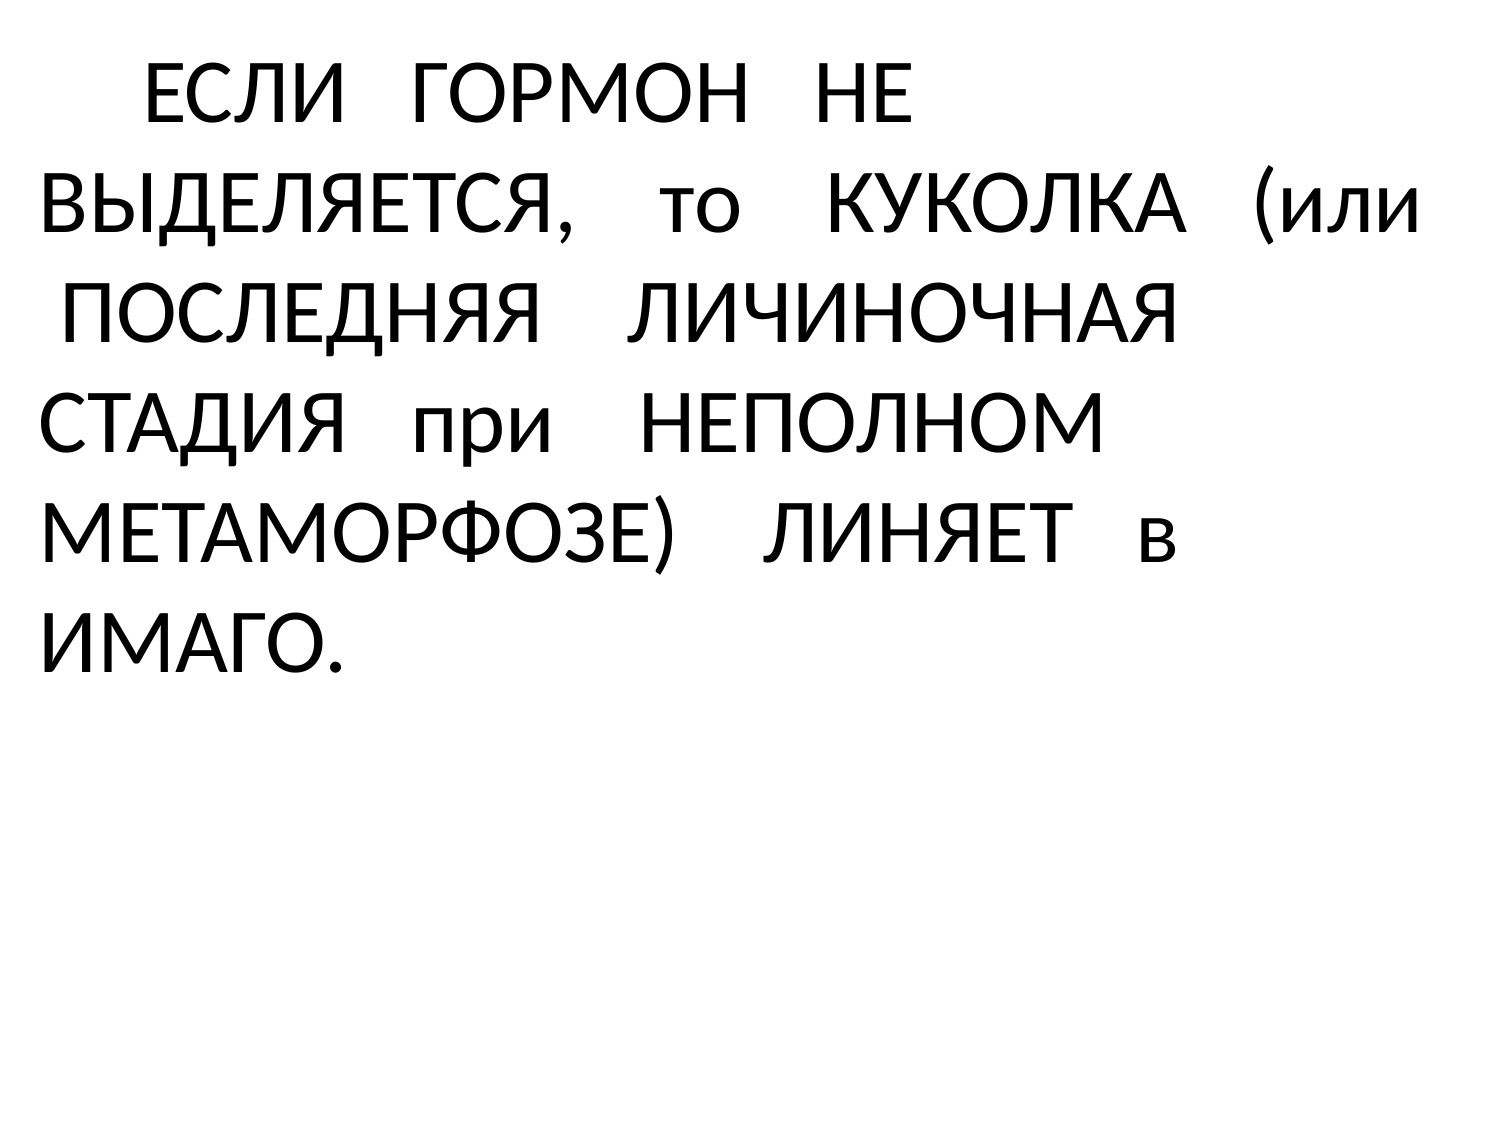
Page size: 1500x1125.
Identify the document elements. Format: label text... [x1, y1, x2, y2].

title ЕСЛИ ГОРМОН НЕ ВЫДЕЛЯЕТСЯ, то КУКОЛКА (или ПОСЛЕДНЯЯ ЛИЧИНОЧНАЯ СТАДИЯ при НЕПОЛНОМ МЕТАМОРФОЗЕ) ЛИНЯЕТ в ИМАГО. [23, 23, 1477, 1102]
